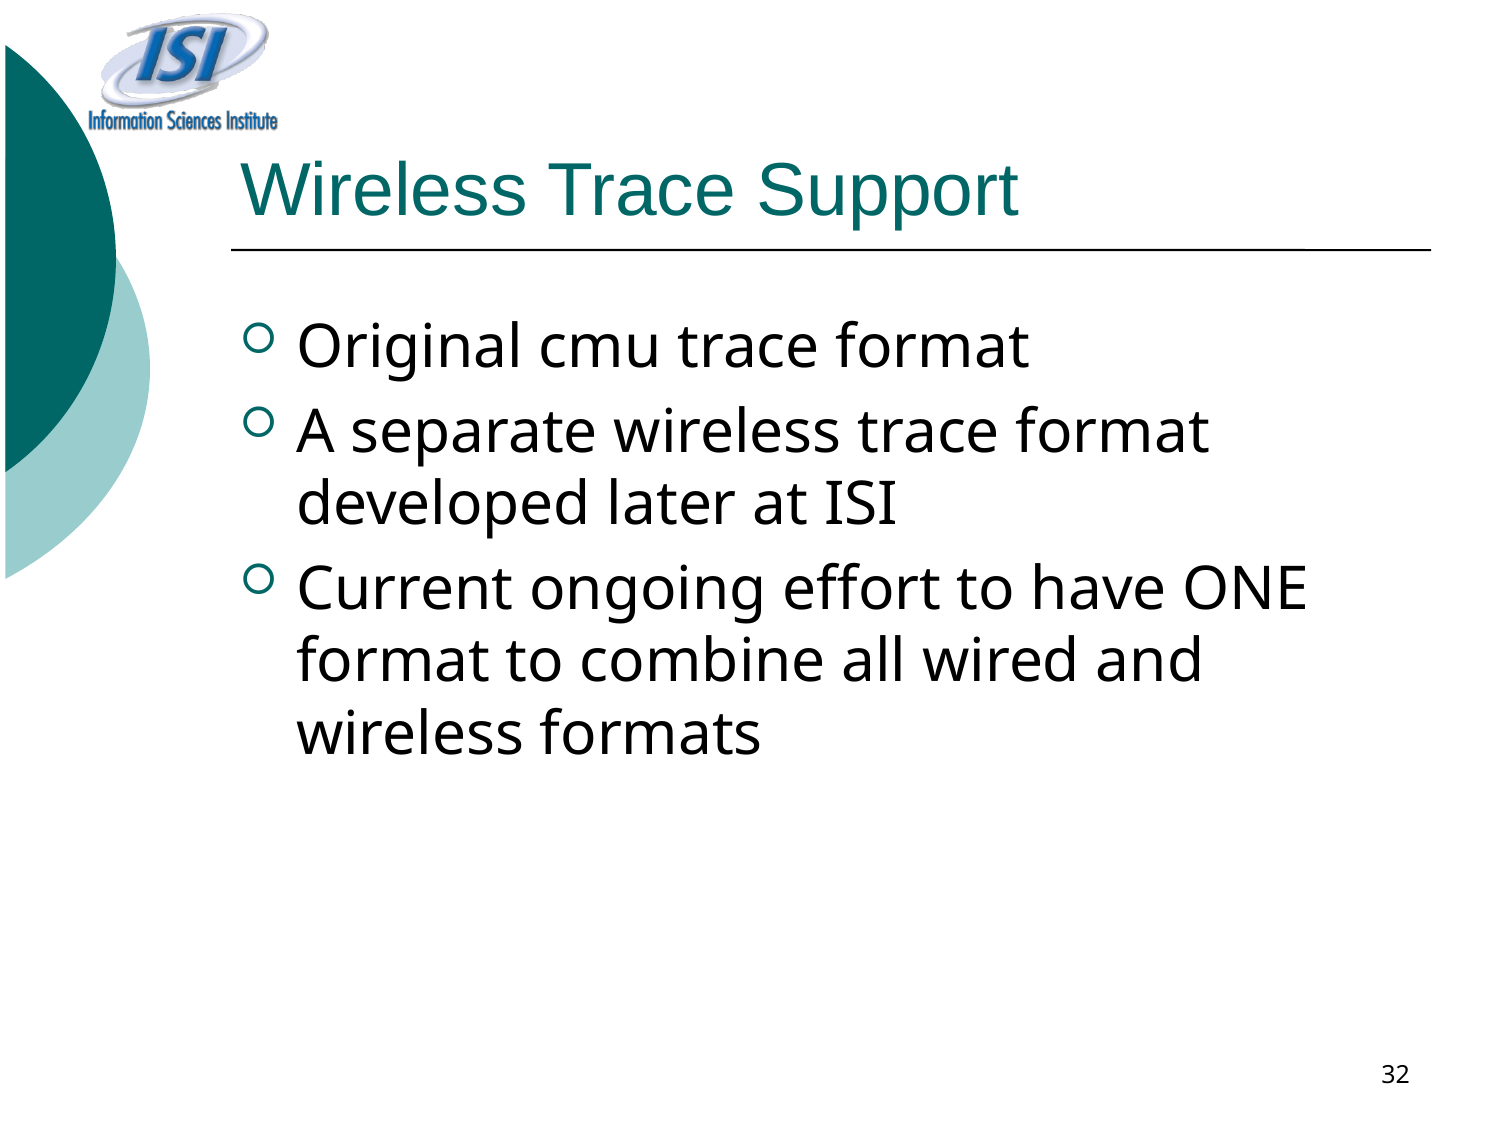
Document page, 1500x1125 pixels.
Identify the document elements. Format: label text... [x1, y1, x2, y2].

slide_number 32 [1074, 1024, 1426, 1101]
picture [50, 0, 314, 135]
list Original cmu trace format A separate wireless trace format developed later at ISI Current ongoing effort to have ONE format to combine all wired and wireless formats [224, 299, 1425, 975]
title Wireless Trace Support [224, 49, 1425, 238]
